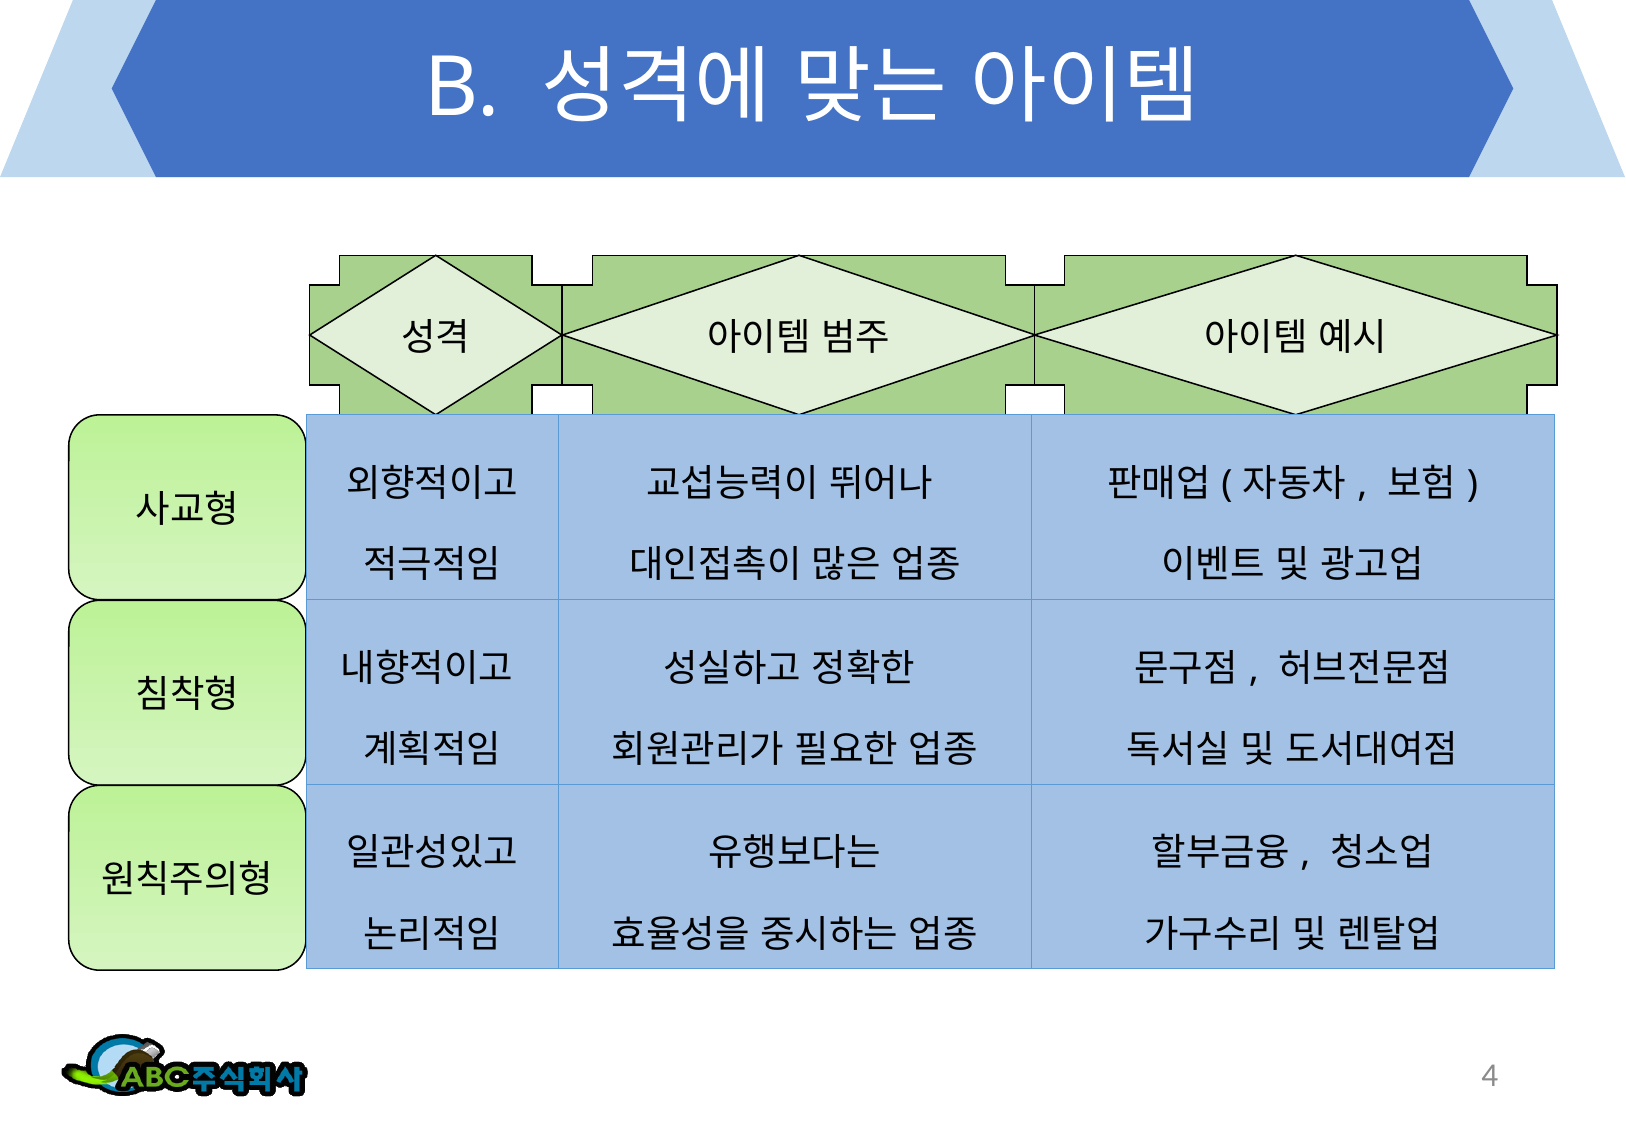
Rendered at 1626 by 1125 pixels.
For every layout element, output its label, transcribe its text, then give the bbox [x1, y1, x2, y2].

text_box [1033, 254, 1293, 333]
text_box [441, 338, 561, 414]
text_box [309, 254, 434, 333]
text_box [561, 254, 796, 334]
table_cell 문구점, 허브전문점 독서실 및 도서대여점 [1032, 600, 1554, 784]
table_cell 할부금융, 청소업 가구수리 및 렌탈업 [1032, 785, 1554, 968]
text_box [808, 338, 1033, 414]
title B. 성격에 맞는 아이템 [0, 0, 1625, 178]
table_header 외향적이고 적극적임 [307, 415, 558, 599]
table_header 판매업(자동차, 보험) 이벤트 및 광고업 [1032, 415, 1554, 599]
text_box 성격 [307, 254, 561, 414]
table_header 교섭능력이 뛰어나 대인접촉이 많은 업종 [559, 415, 1031, 599]
text_box 침착형 [67, 599, 306, 785]
text_box 사교형 [67, 413, 306, 600]
text_box [438, 254, 561, 332]
table_cell 일관성있고 논리적임 [307, 785, 558, 968]
text_box [1299, 254, 1558, 333]
text_box [802, 254, 1033, 332]
slide_number 4 [1147, 1042, 1514, 1103]
text_box [1033, 337, 1286, 414]
text_box [1305, 337, 1558, 414]
text_box 아이템 범주 [559, 254, 1034, 414]
text_box 아이템 예시 [1030, 254, 1561, 414]
text_box 원칙주의형 [67, 784, 306, 972]
text_box [309, 337, 431, 414]
table_cell 유행보다는 효율성을 중시하는 업종 [559, 785, 1031, 968]
table_cell 내향적이고 계획적임 [307, 600, 558, 784]
text_box [561, 336, 790, 414]
picture [50, 1027, 315, 1101]
table_cell 성실하고 정확한 회원관리가 필요한 업종 [559, 600, 1031, 784]
